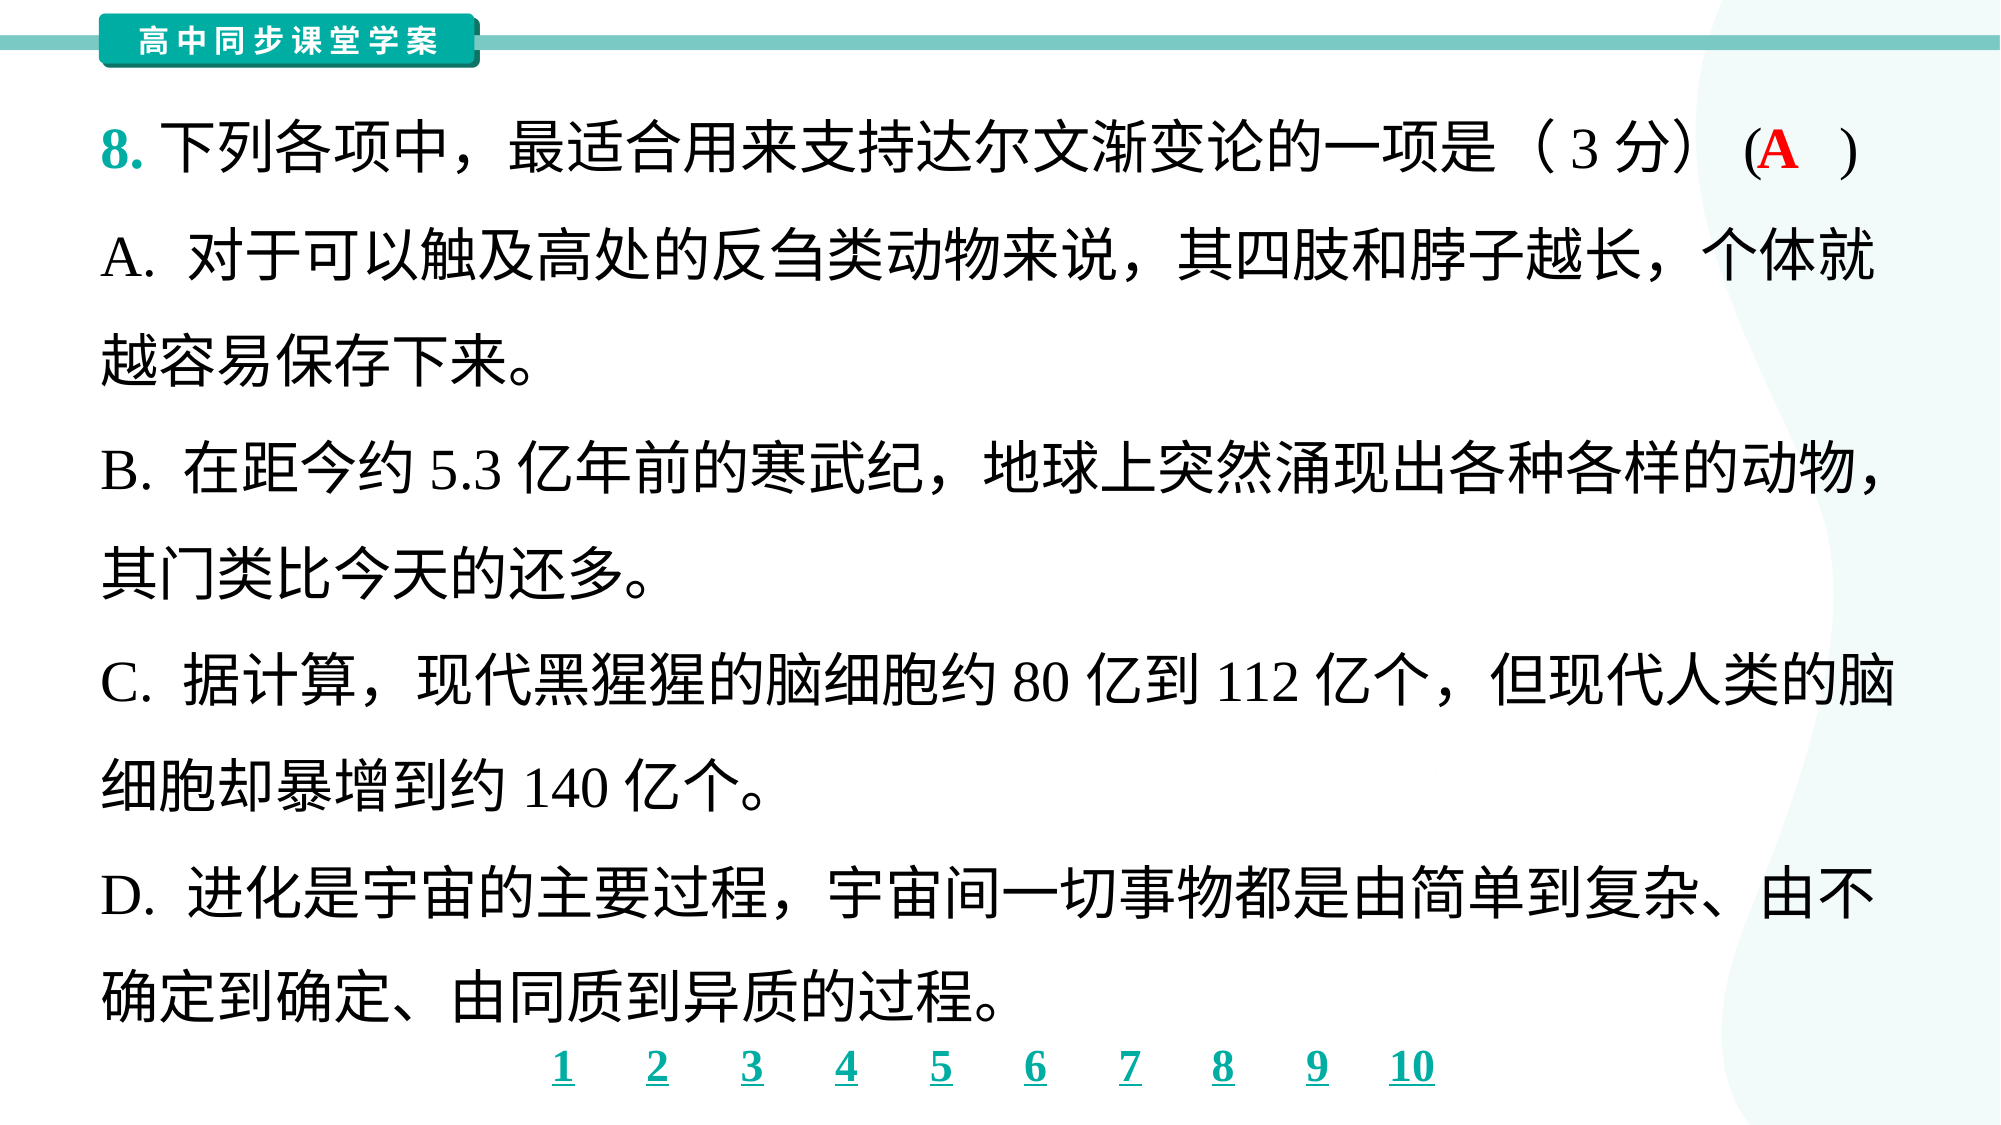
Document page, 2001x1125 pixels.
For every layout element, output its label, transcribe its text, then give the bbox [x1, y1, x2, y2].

text_box 8.下列各项中，最适合用来支持达尔文渐变论的一项是（3分）( ) [1821, 76, 1899, 169]
text_box A [1735, 75, 1821, 169]
text_box A. 对于可以触及高处的反刍类动物来说，其四肢和脖子越长，个体就 越容易保存下来。 B. 在距今约5.3亿年前的寒武纪，地球上突然涌现出各种各样的动物， 其门类比今天的还多。 C. 据计算，现代黑猩猩的脑细胞约80亿到112亿个，但现代人类的脑 细胞却暴增到约140亿个。 D. 进化是宇宙的主要过程，宇宙间一切事物都是由简单到复杂、由不 确定到确定、由同质到异质的过程。 [100, 182, 1899, 1019]
text_box 8.下列各项中，最适合用来支持达尔文渐变论的一项是（3分）( ) [100, 76, 1735, 169]
picture [0, 0, 2000, 1125]
